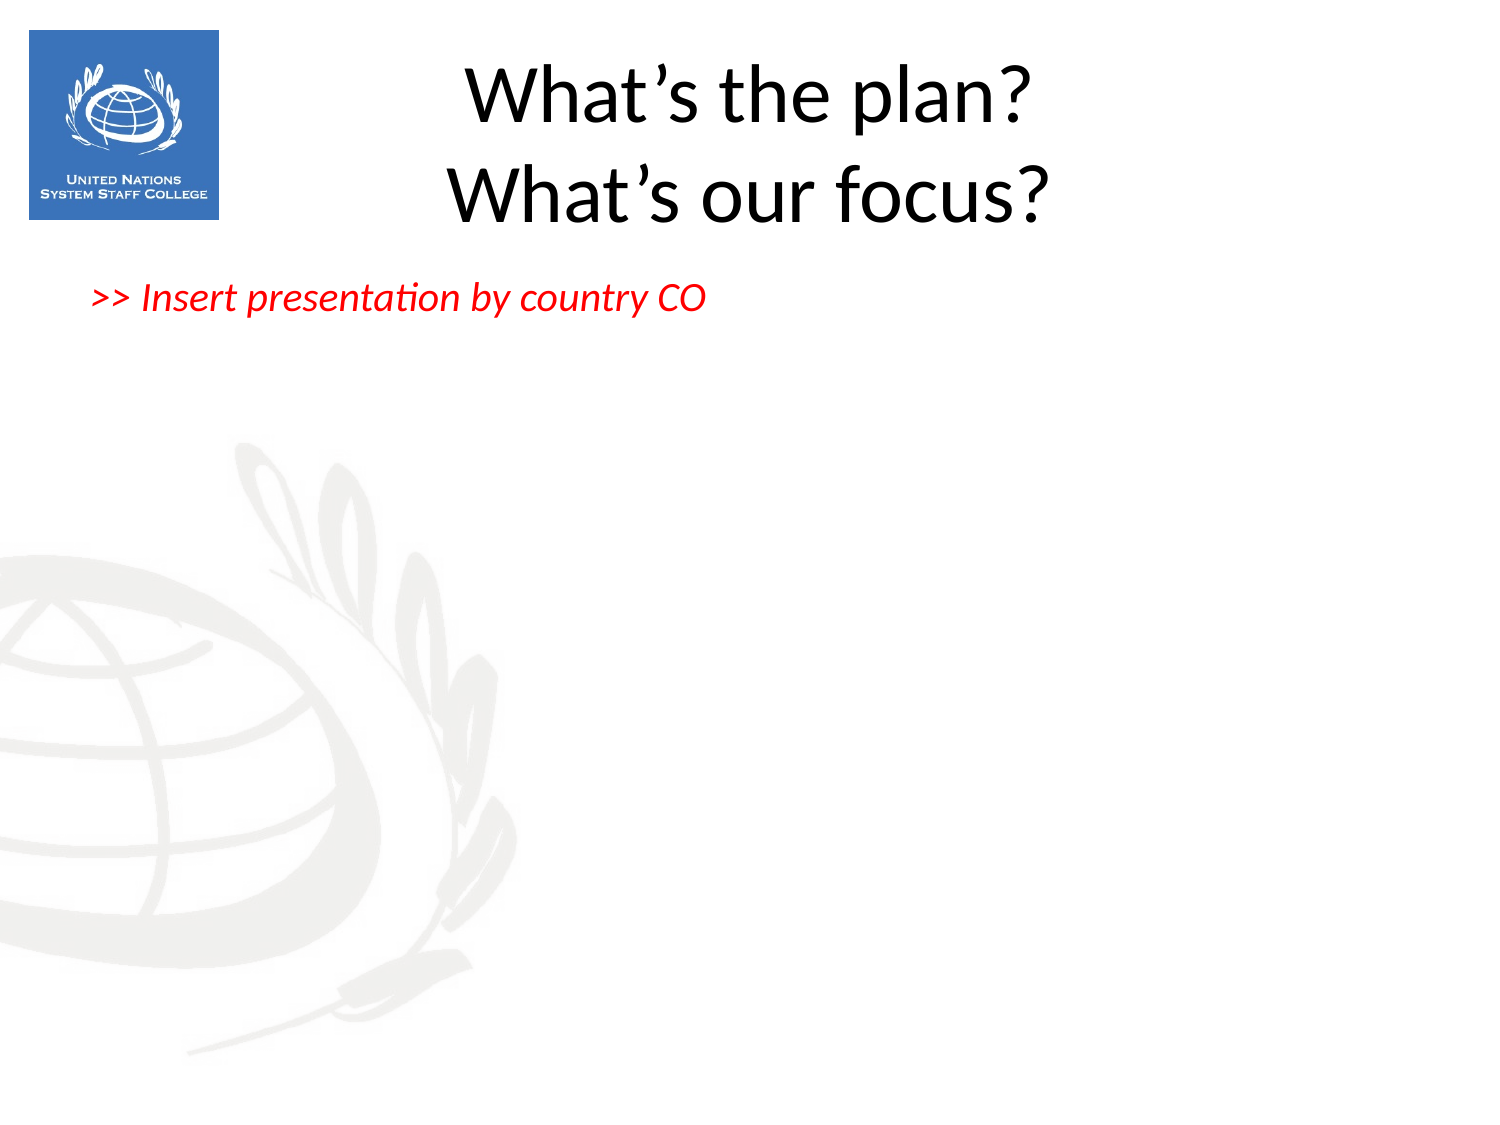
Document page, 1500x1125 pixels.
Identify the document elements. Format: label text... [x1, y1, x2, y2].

title What’s the plan? What’s our focus? [74, 44, 1426, 233]
picture [29, 30, 219, 220]
list >> Insert presentation by country CO [74, 262, 1426, 1006]
